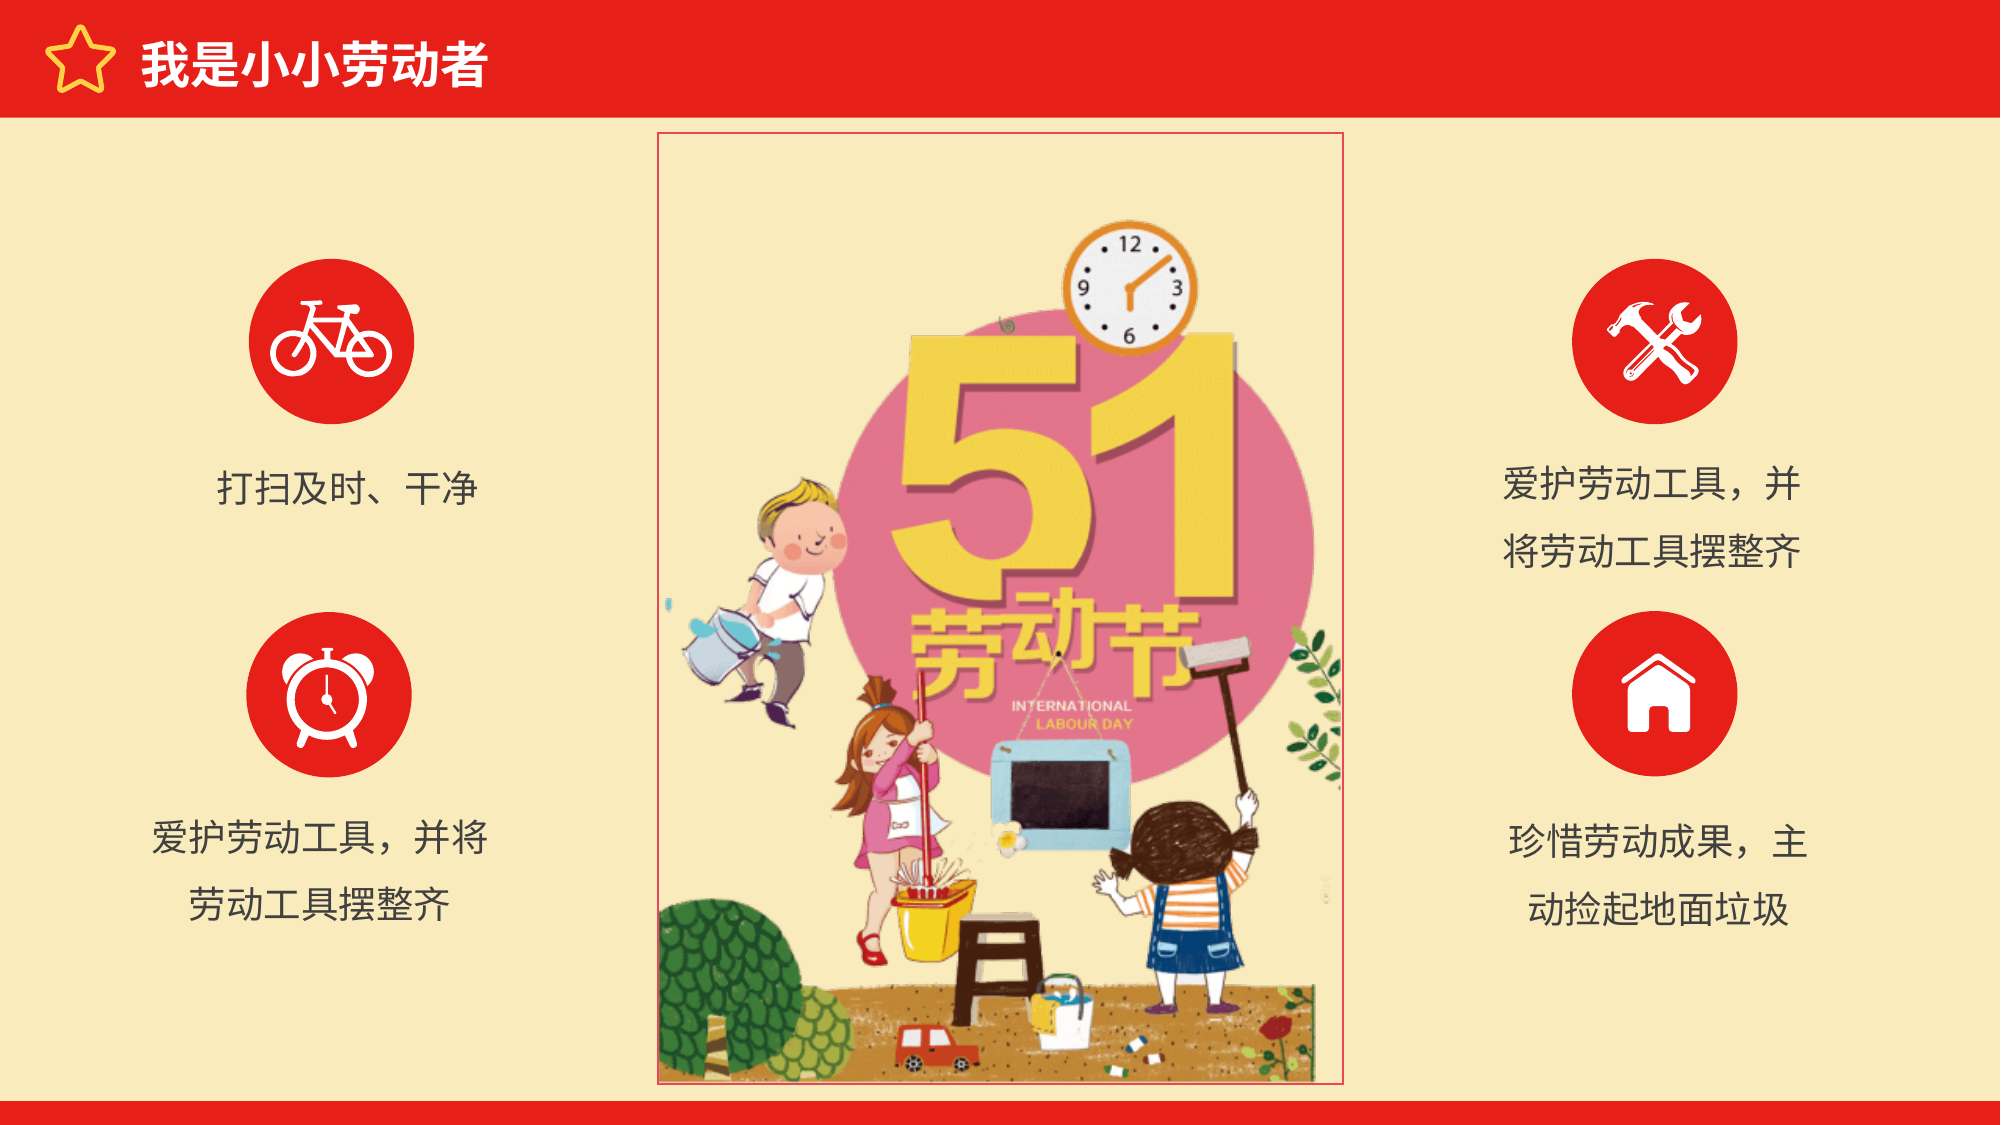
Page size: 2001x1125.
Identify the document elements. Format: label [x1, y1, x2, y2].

text_box [0, 0, 2000, 1125]
picture [639, 200, 1361, 1102]
text_box [1620, 653, 1697, 732]
